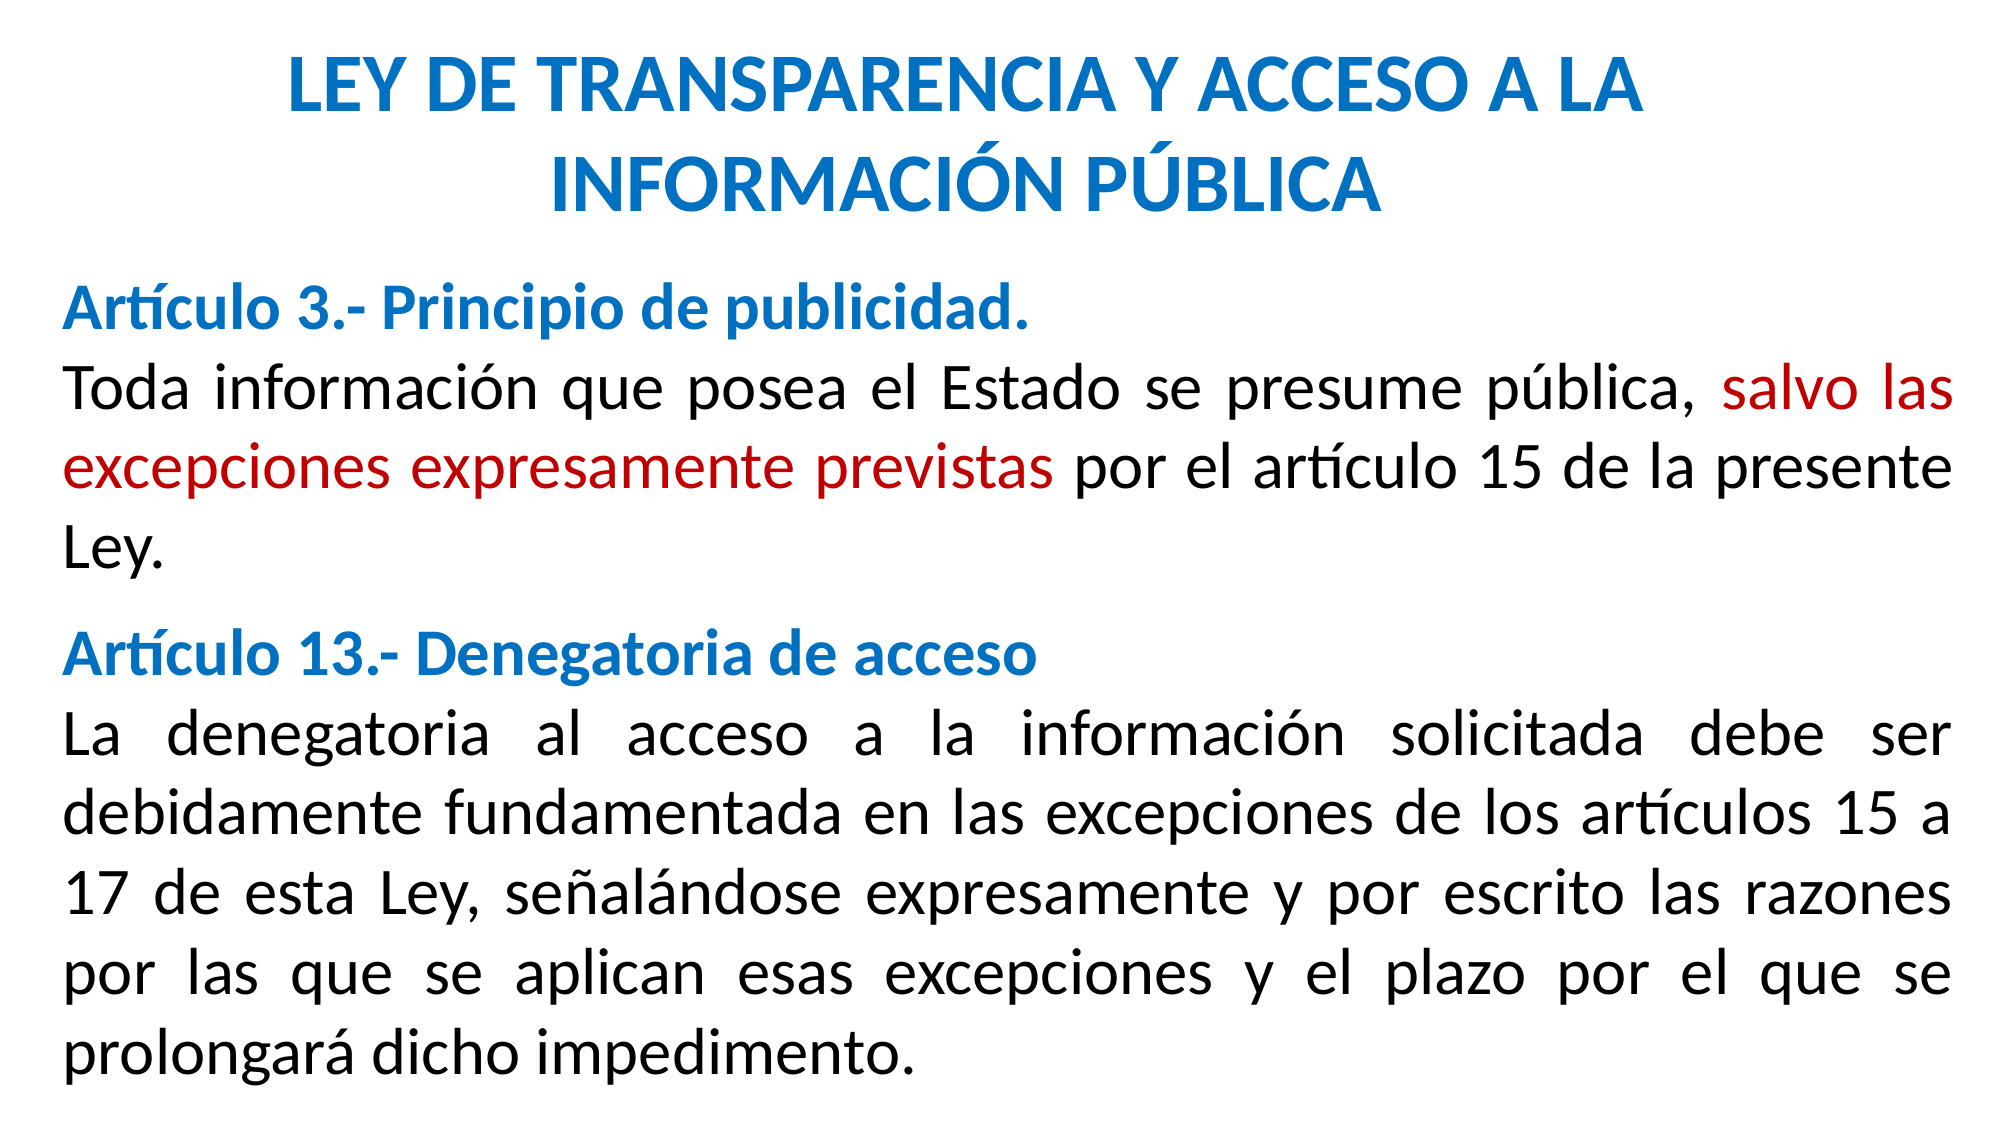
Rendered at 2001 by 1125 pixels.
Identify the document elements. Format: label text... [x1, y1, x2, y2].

text_box Artículo 13.- Denegatoria de acceso La denegatoria al acceso a la información solicitada debe ser debidamente fundamentada en las excepciones de los artículos 15 a 17 de esta Ley, señalándose expresamente y por escrito las razones por las que se aplican esas excepciones y el plazo por el que se prolongará dicho impedimento. [48, 600, 1970, 1096]
text_box LEY DE TRANSPARENCIA Y ACCESO A LA INFORMACIÓN PÚBLICA [216, 20, 1716, 236]
text_box Artículo 3.- Principio de publicidad. Toda información que posea el Estado se presume pública, salvo las excepciones expresamente previstas por el artículo 15 de la presente Ley. [48, 255, 1970, 590]
